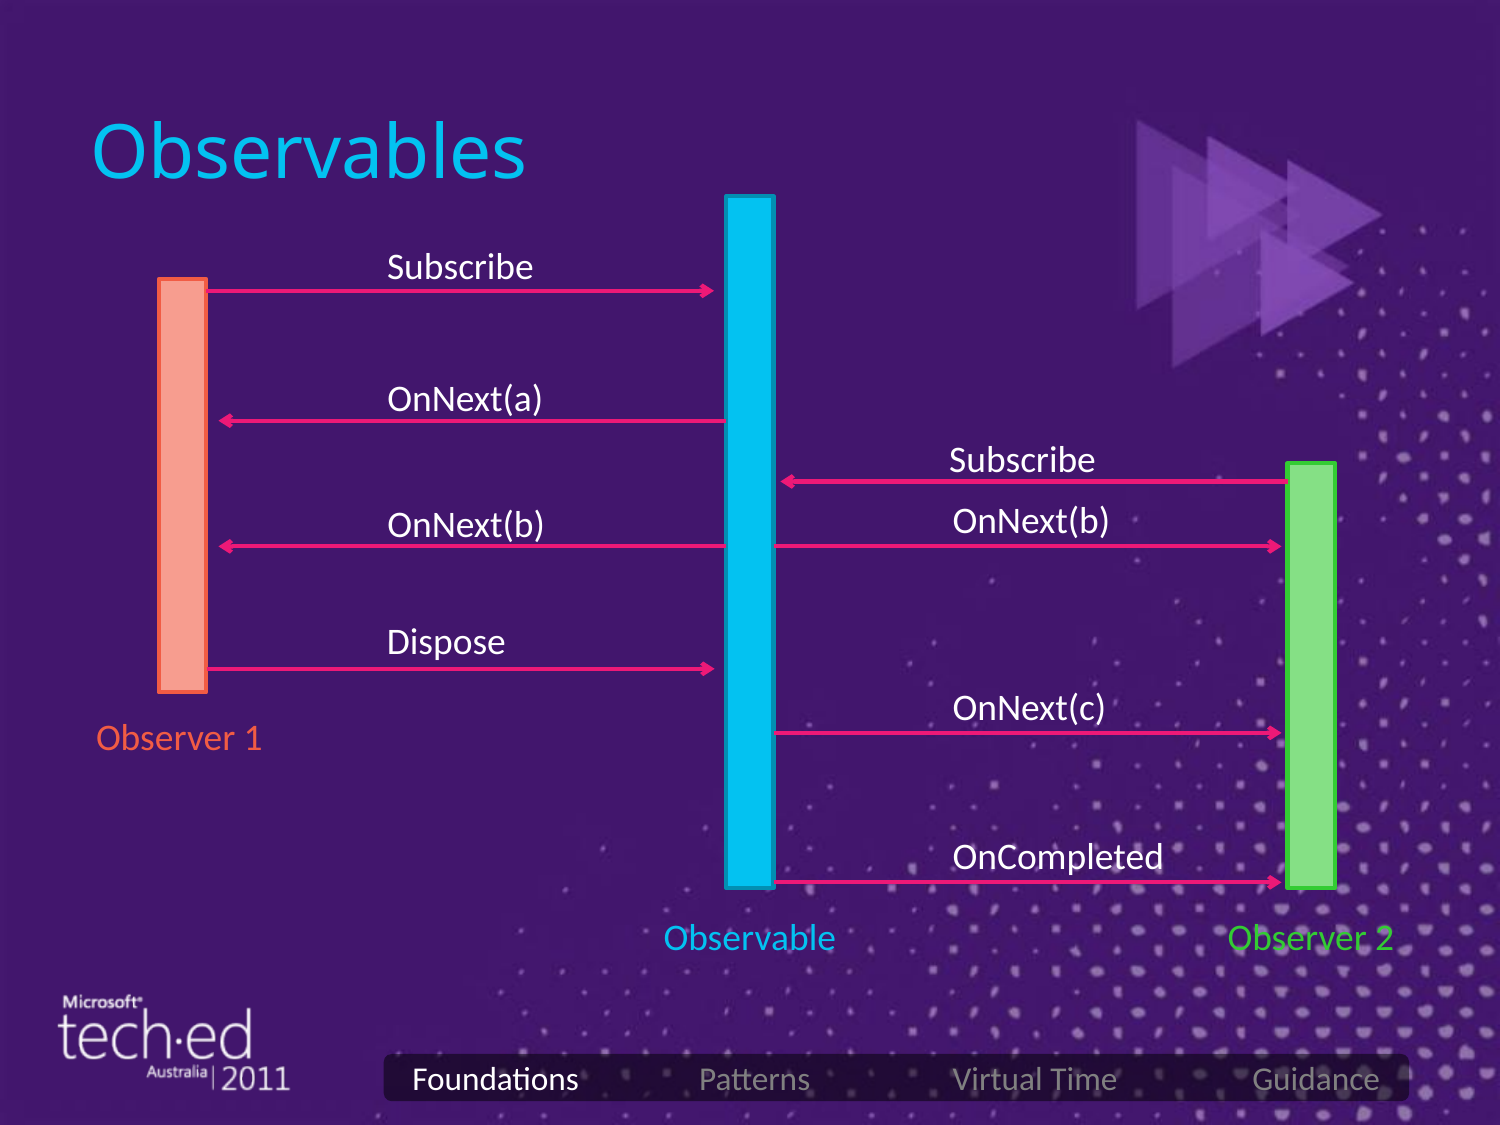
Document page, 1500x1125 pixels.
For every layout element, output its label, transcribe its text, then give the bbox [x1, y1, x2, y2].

text_box Observable [648, 905, 852, 965]
text_box OnNext(b) [937, 490, 1126, 545]
text_box OnNext(b) [372, 492, 561, 544]
text_box [157, 277, 208, 694]
title Observables [75, 54, 1425, 243]
text_box [1285, 461, 1337, 890]
text_box OnCompleted [937, 825, 1180, 881]
picture [0, 0, 1500, 1125]
text_box Foundations Patterns Virtual Time Guidance [381, 1051, 1412, 1104]
text_box Dispose [372, 609, 521, 668]
text_box Observer 1 [81, 705, 278, 766]
text_box Subscribe [372, 235, 549, 290]
text_box OnNext(a) [372, 366, 559, 419]
text_box Observer 2 [1212, 905, 1410, 965]
text_box Subscribe [934, 427, 1112, 479]
text_box [724, 194, 776, 890]
text_box OnNext(c) [937, 675, 1122, 732]
